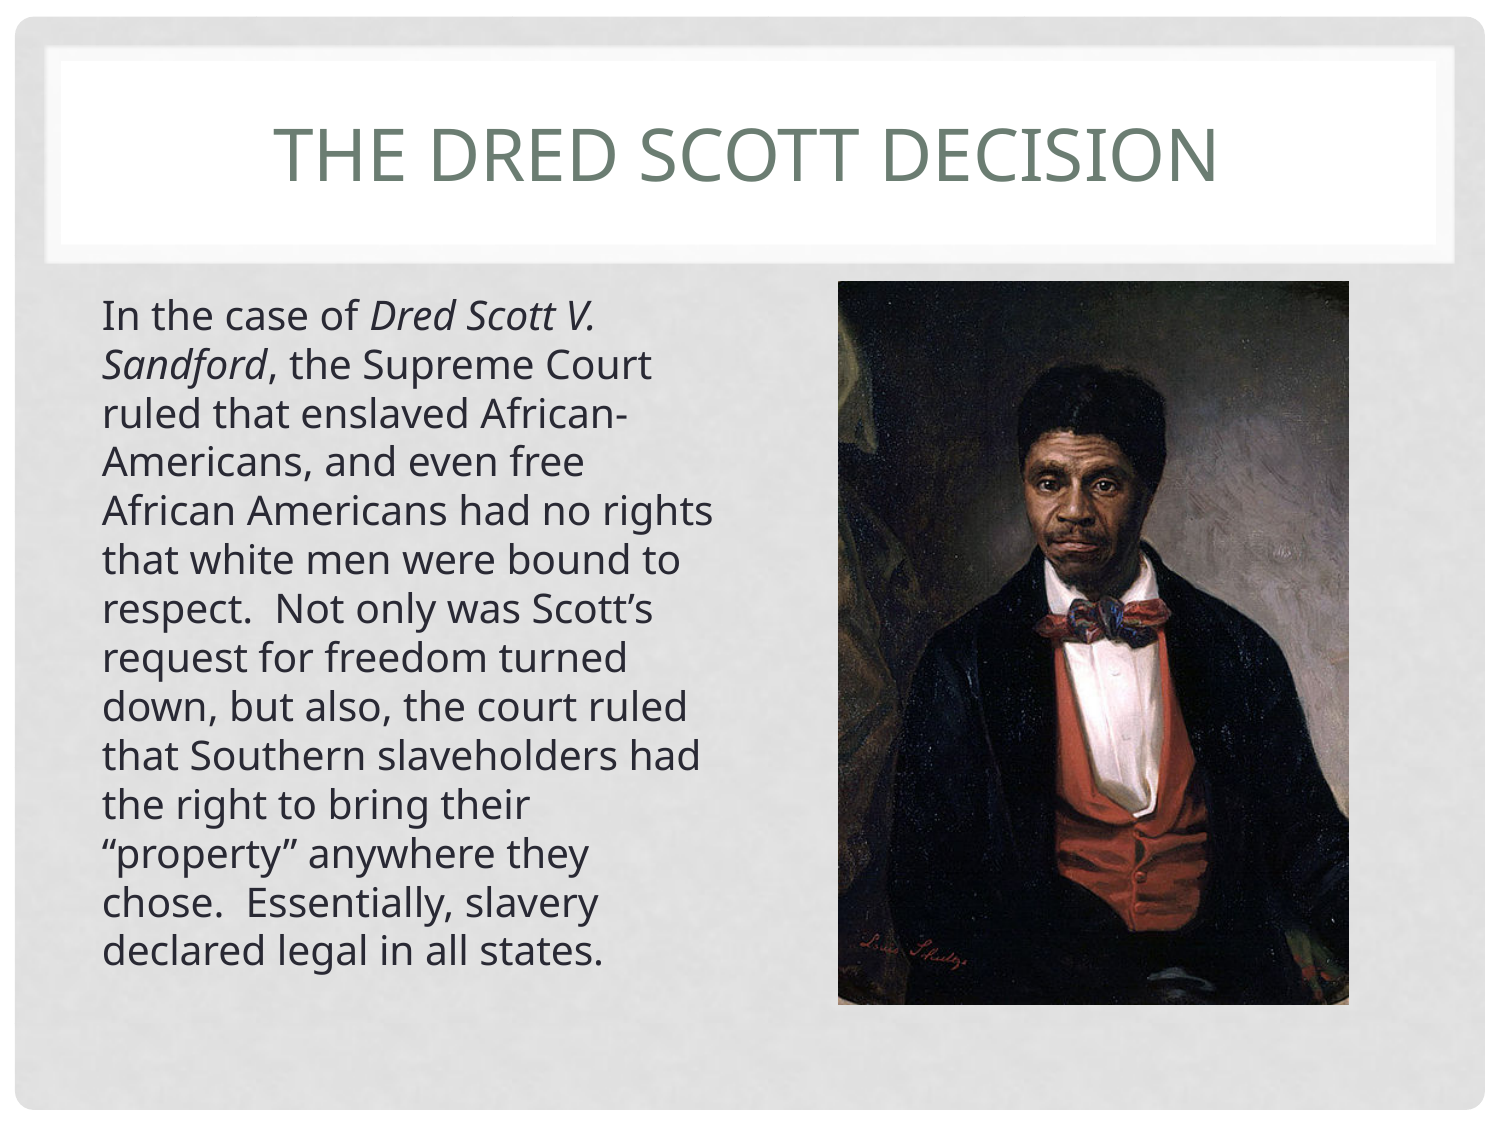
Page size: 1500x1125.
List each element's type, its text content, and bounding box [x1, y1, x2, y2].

list In the case of Dred Scott V. Sandford, the Supreme Court ruled that enslaved African-Americans, and even free African Americans had no rights that white men were bound to respect. Not only was Scott’s request for freedom turned down, but also, the court ruled that Southern slaveholders had the right to bring their “property” anywhere they chose. Essentially, slavery declared legal in all states. [69, 281, 733, 1005]
title The Dred Scott decision [69, 66, 1425, 238]
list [838, 281, 1350, 1006]
